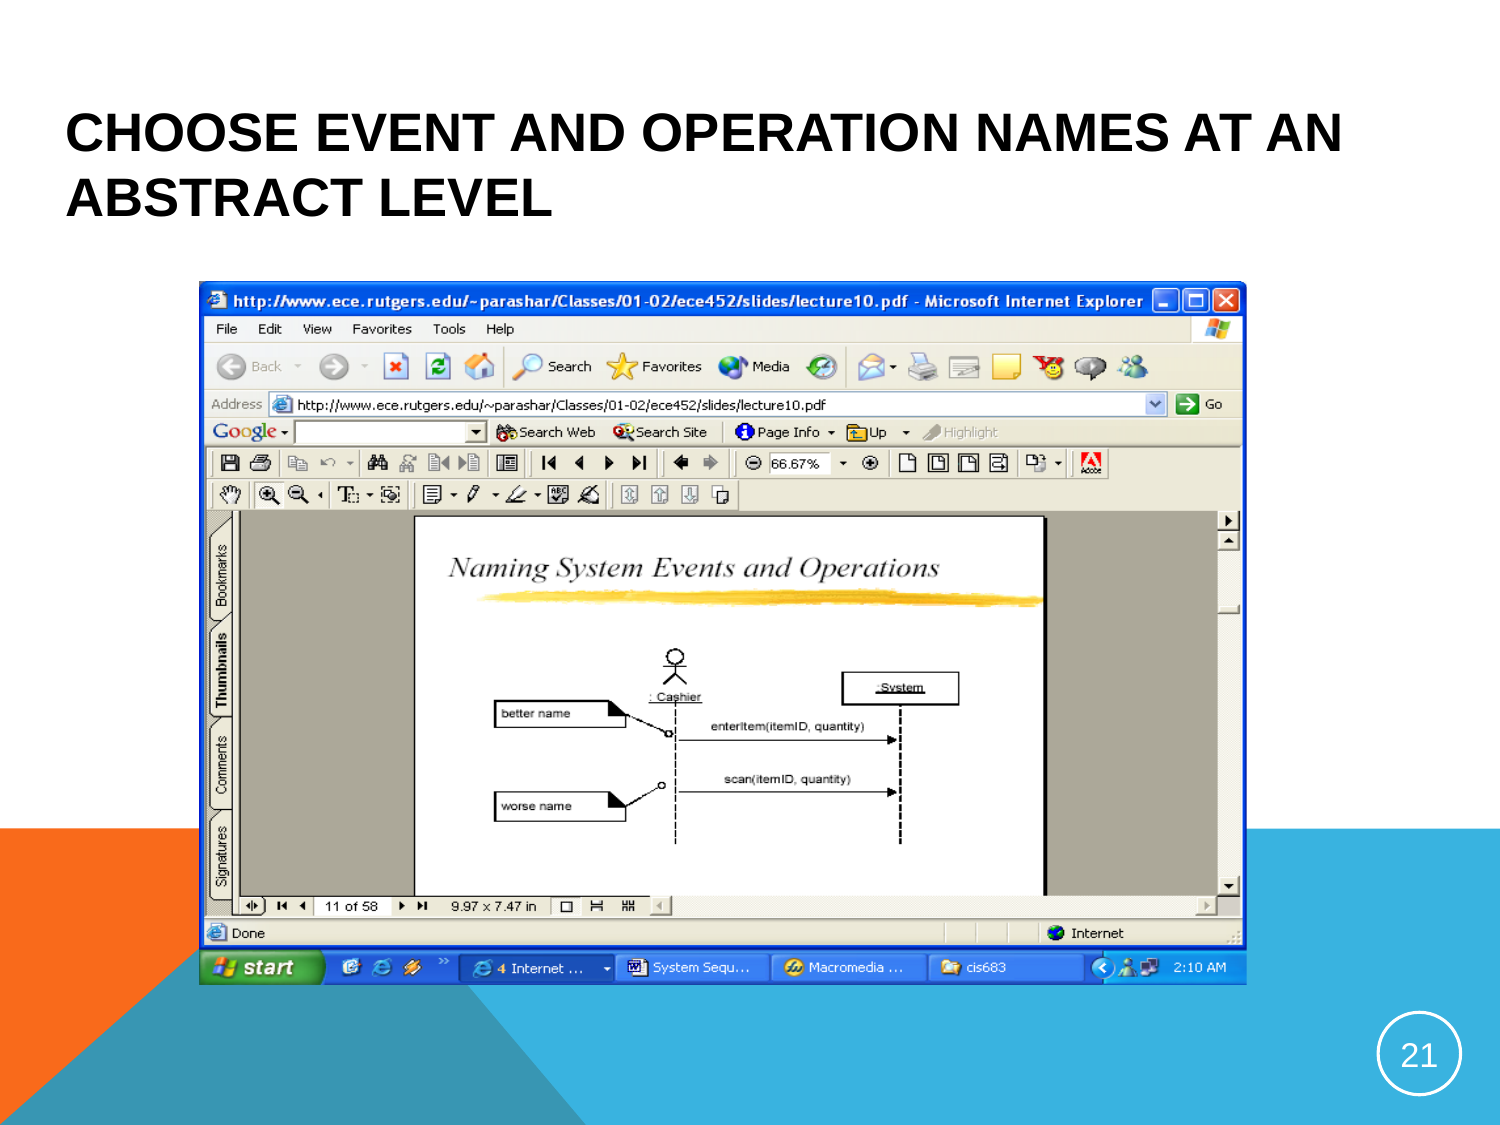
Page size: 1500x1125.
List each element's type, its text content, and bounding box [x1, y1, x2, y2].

slide_number 21 [1376, 1010, 1463, 1097]
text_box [198, 280, 1247, 985]
title Choose event and operation names at an abstract level [50, 50, 1465, 275]
